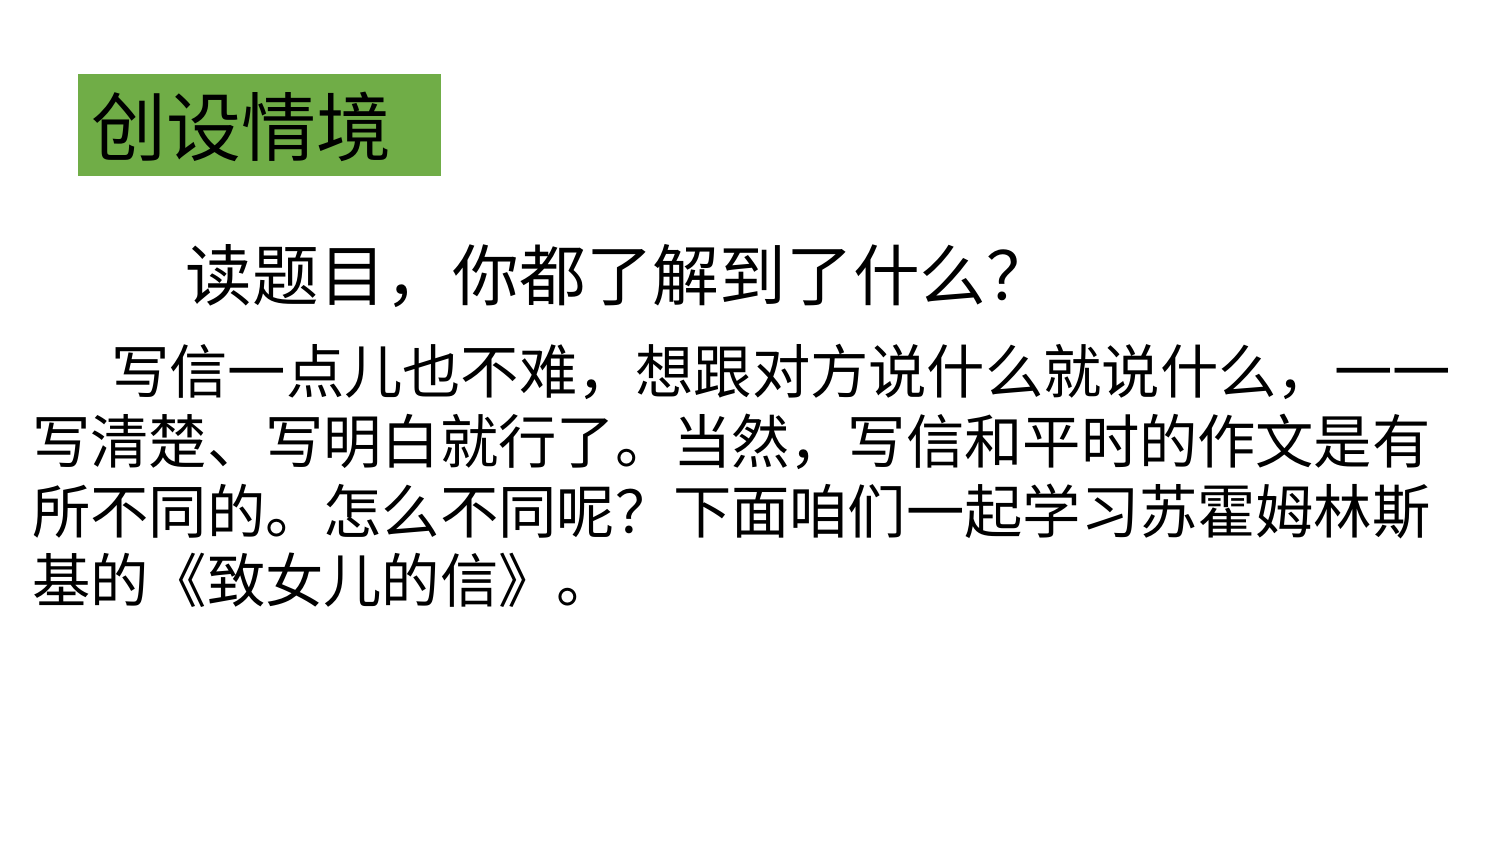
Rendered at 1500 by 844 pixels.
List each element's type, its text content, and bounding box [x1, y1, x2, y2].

text_box 读题目，你都了解到了什么？ [171, 226, 1069, 322]
text_box 写信一点儿也不难，想跟对方说什么就说什么，一一写清楚、写明白就行了。当然，写信和平时的作文是有所不同的。怎么不同呢？下面咱们一起学习苏霍姆林斯基的《致女儿的信》。 [17, 327, 1483, 622]
text_box 创设情境 [75, 71, 444, 179]
